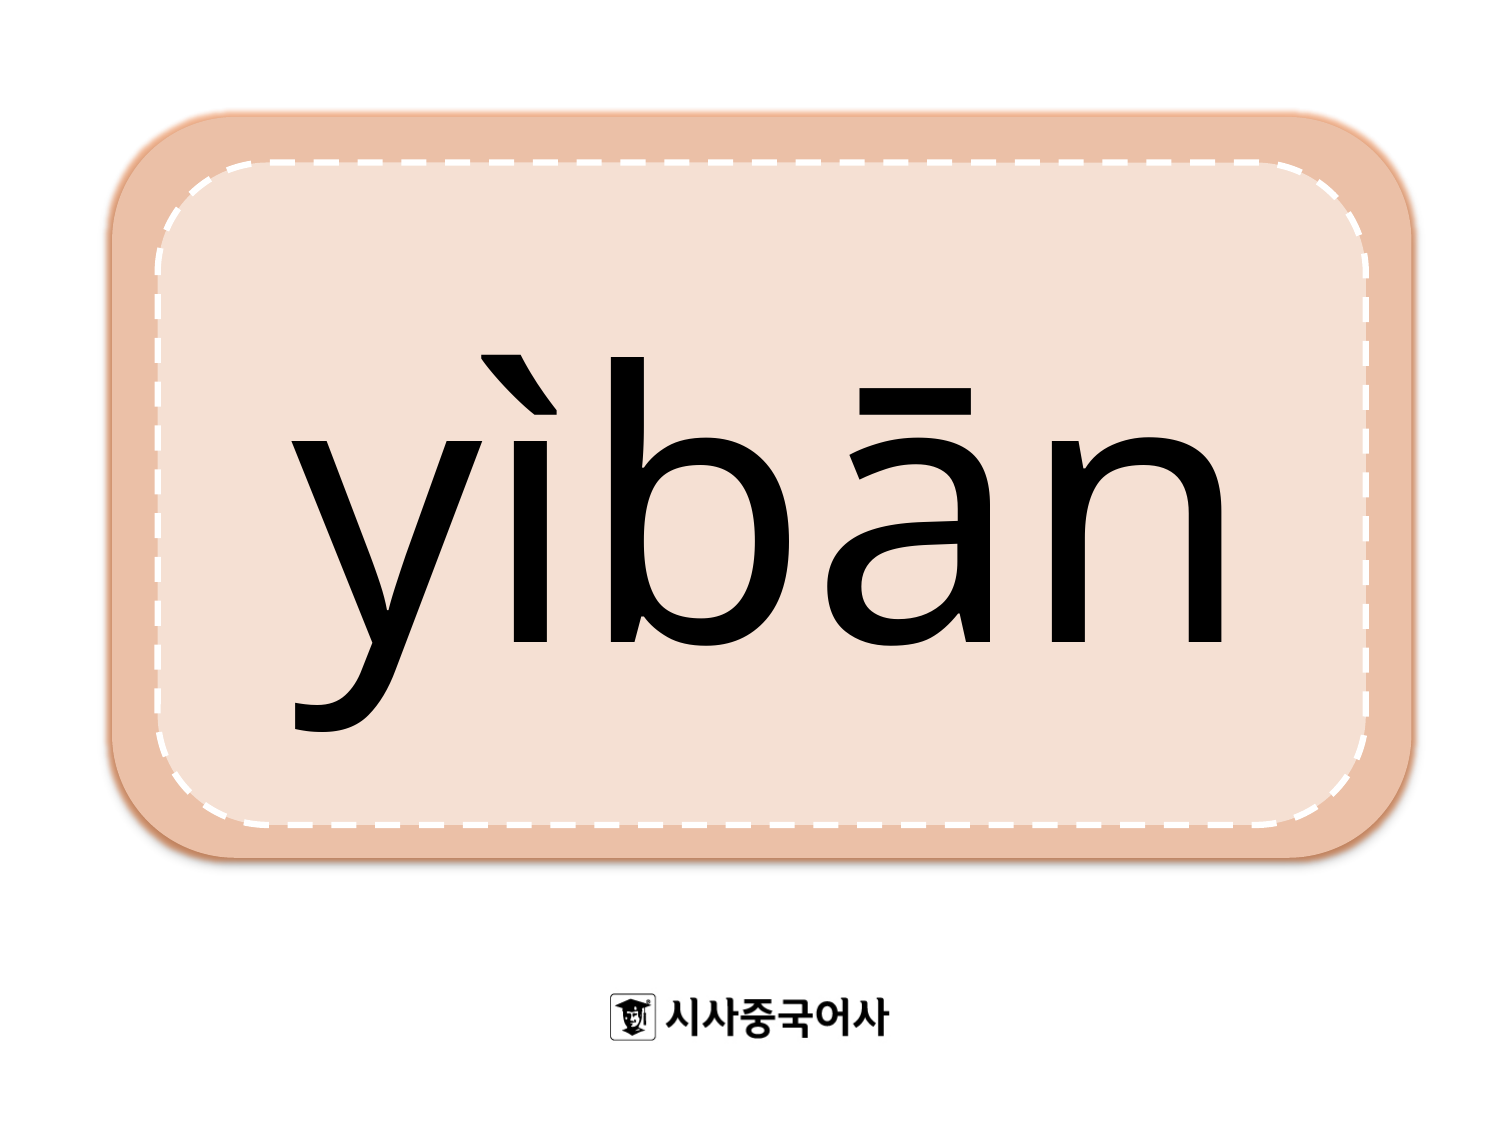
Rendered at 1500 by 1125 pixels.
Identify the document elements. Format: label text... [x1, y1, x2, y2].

picture [602, 987, 898, 1047]
text_box yìbān [167, 160, 1376, 824]
text_box [162, 160, 167, 824]
